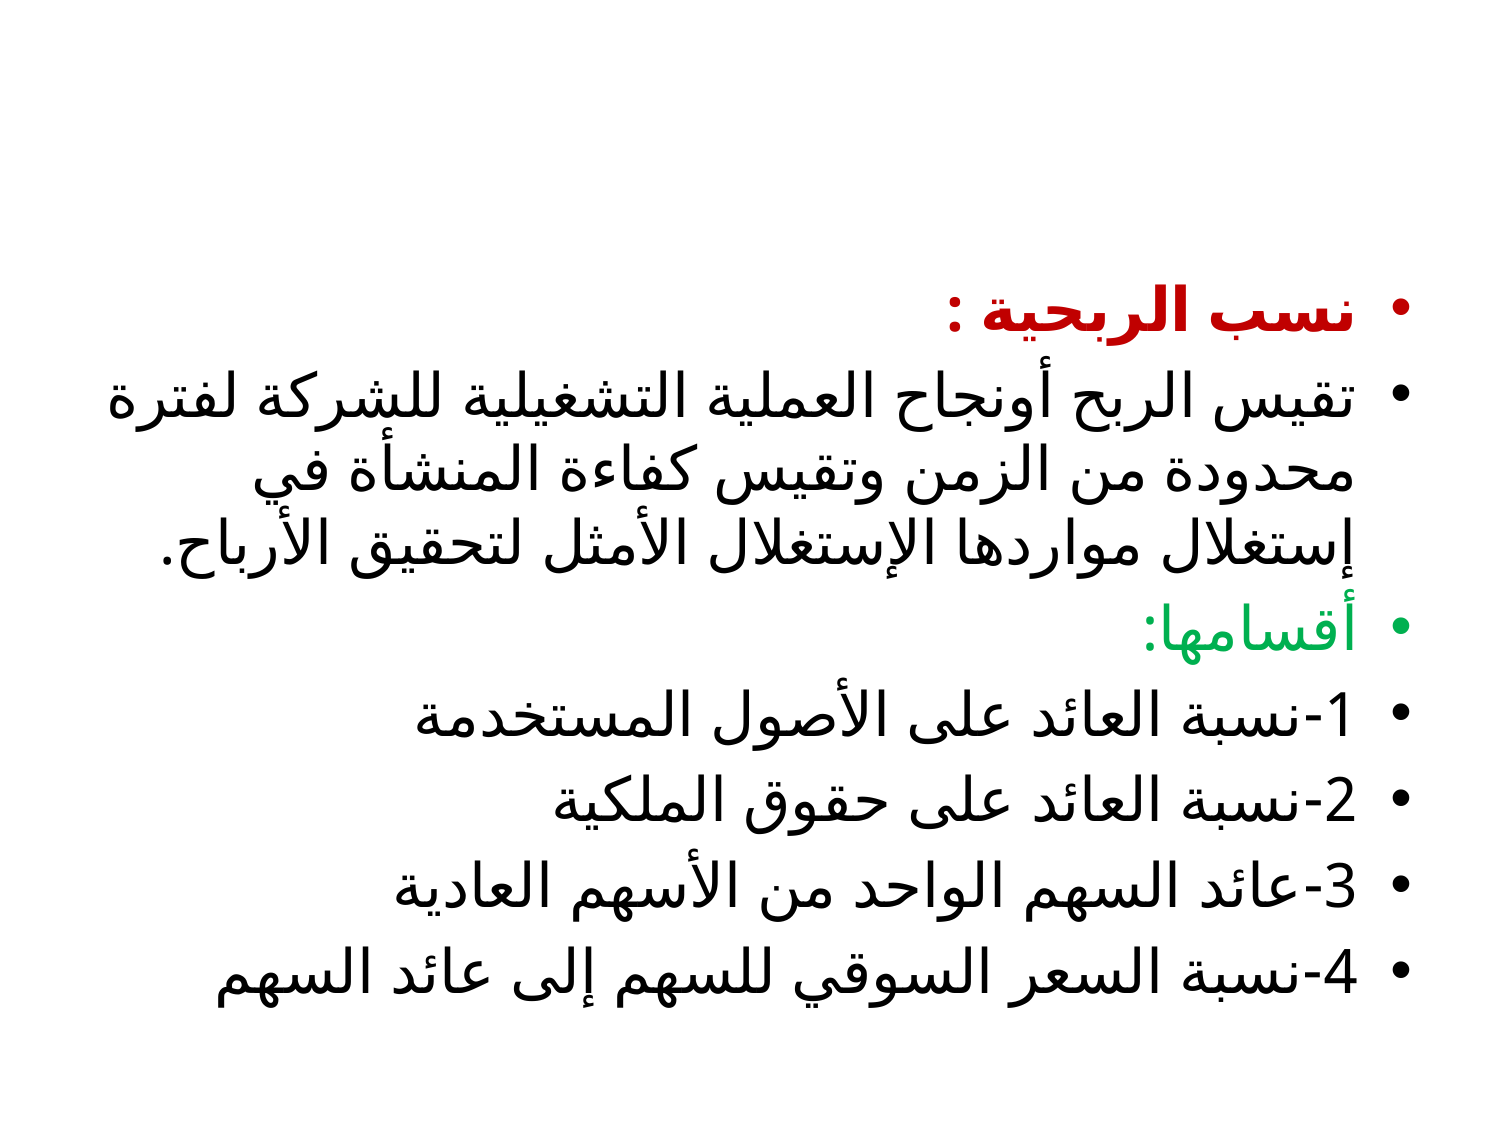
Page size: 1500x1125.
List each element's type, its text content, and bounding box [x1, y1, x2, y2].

list نسب الربحية : تقيس الربح أونجاح العملية التشغيلية للشركة لفترة محدودة من الزمن وتقيس كفاءة المنشأة في إستغلال مواردها الإستغلال الأمثل لتحقيق الأرباح. أقسامها: 1-نسبة العائد على الأصول المستخدمة 2-نسبة العائد على حقوق الملكية 3-عائد السهم الواحد من الأسهم العادية 4-نسبة السعر السوقي للسهم إلى عائد السهم [75, 262, 1425, 1071]
